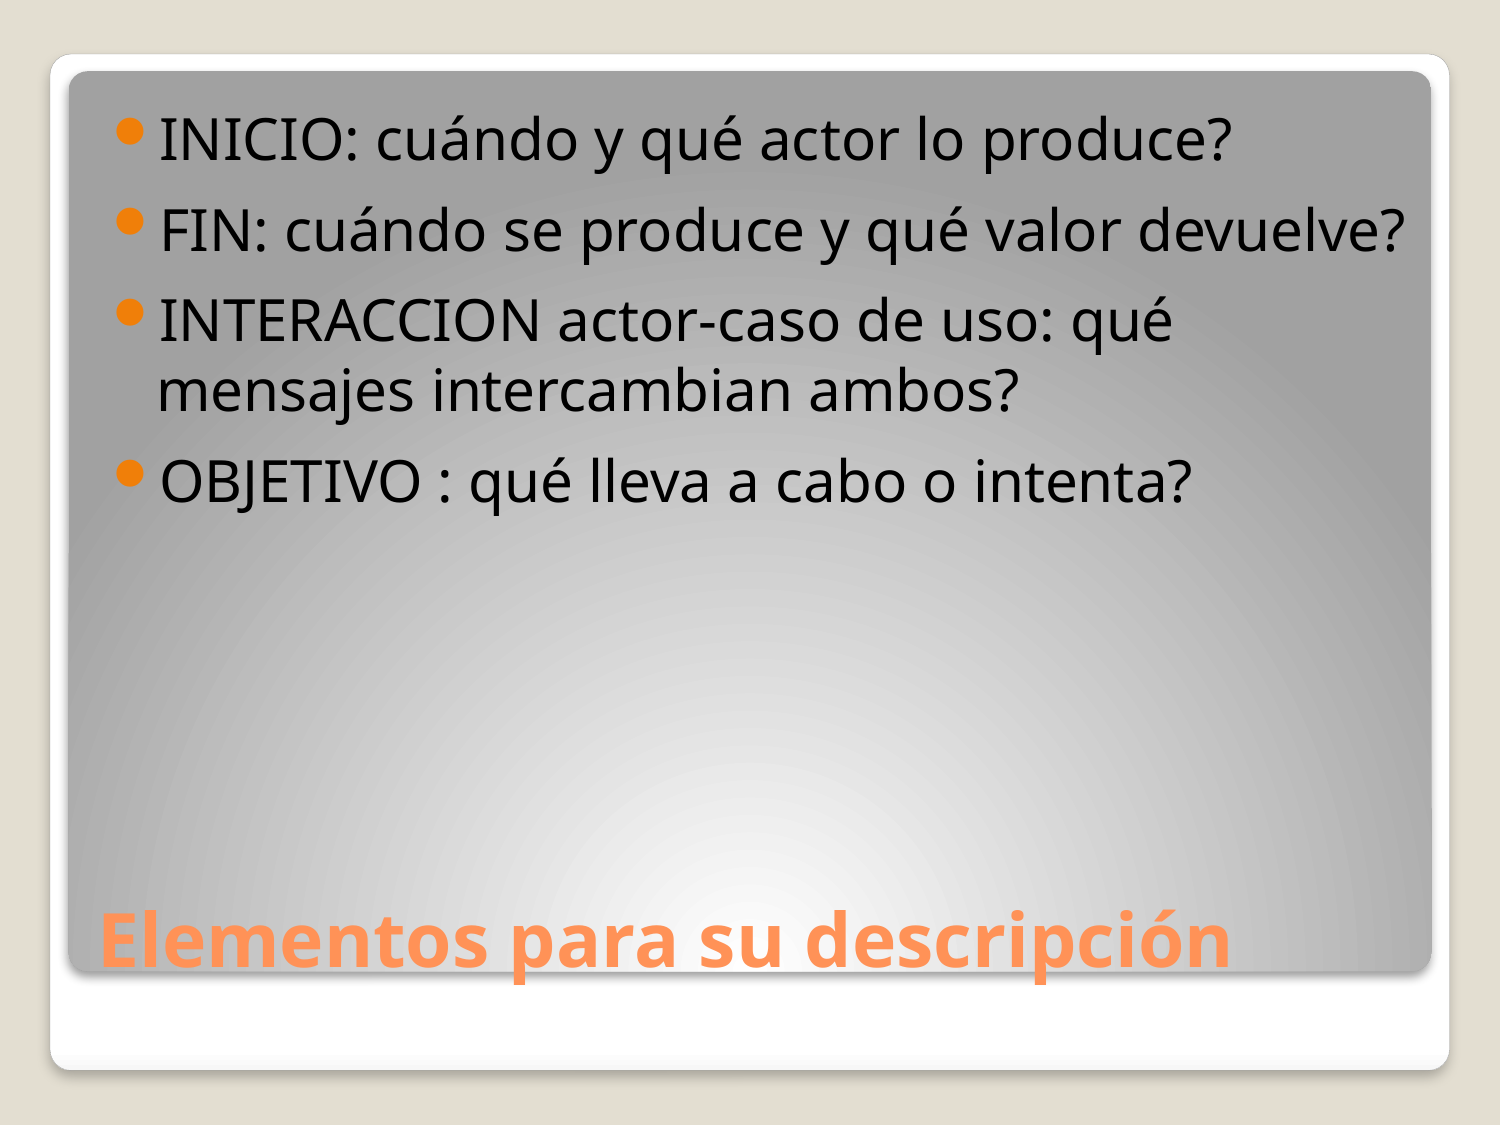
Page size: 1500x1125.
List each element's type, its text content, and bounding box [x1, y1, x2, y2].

title Elementos para su descripción [82, 817, 1425, 990]
list INICIO: cuándo y qué actor lo produce? FIN: cuándo se produce y qué valor devuelve? INTERACCION actor-caso de uso: qué mensajes intercambian ambos? OBJETIVO : qué lleva a cabo o intenta? [82, 86, 1425, 774]
